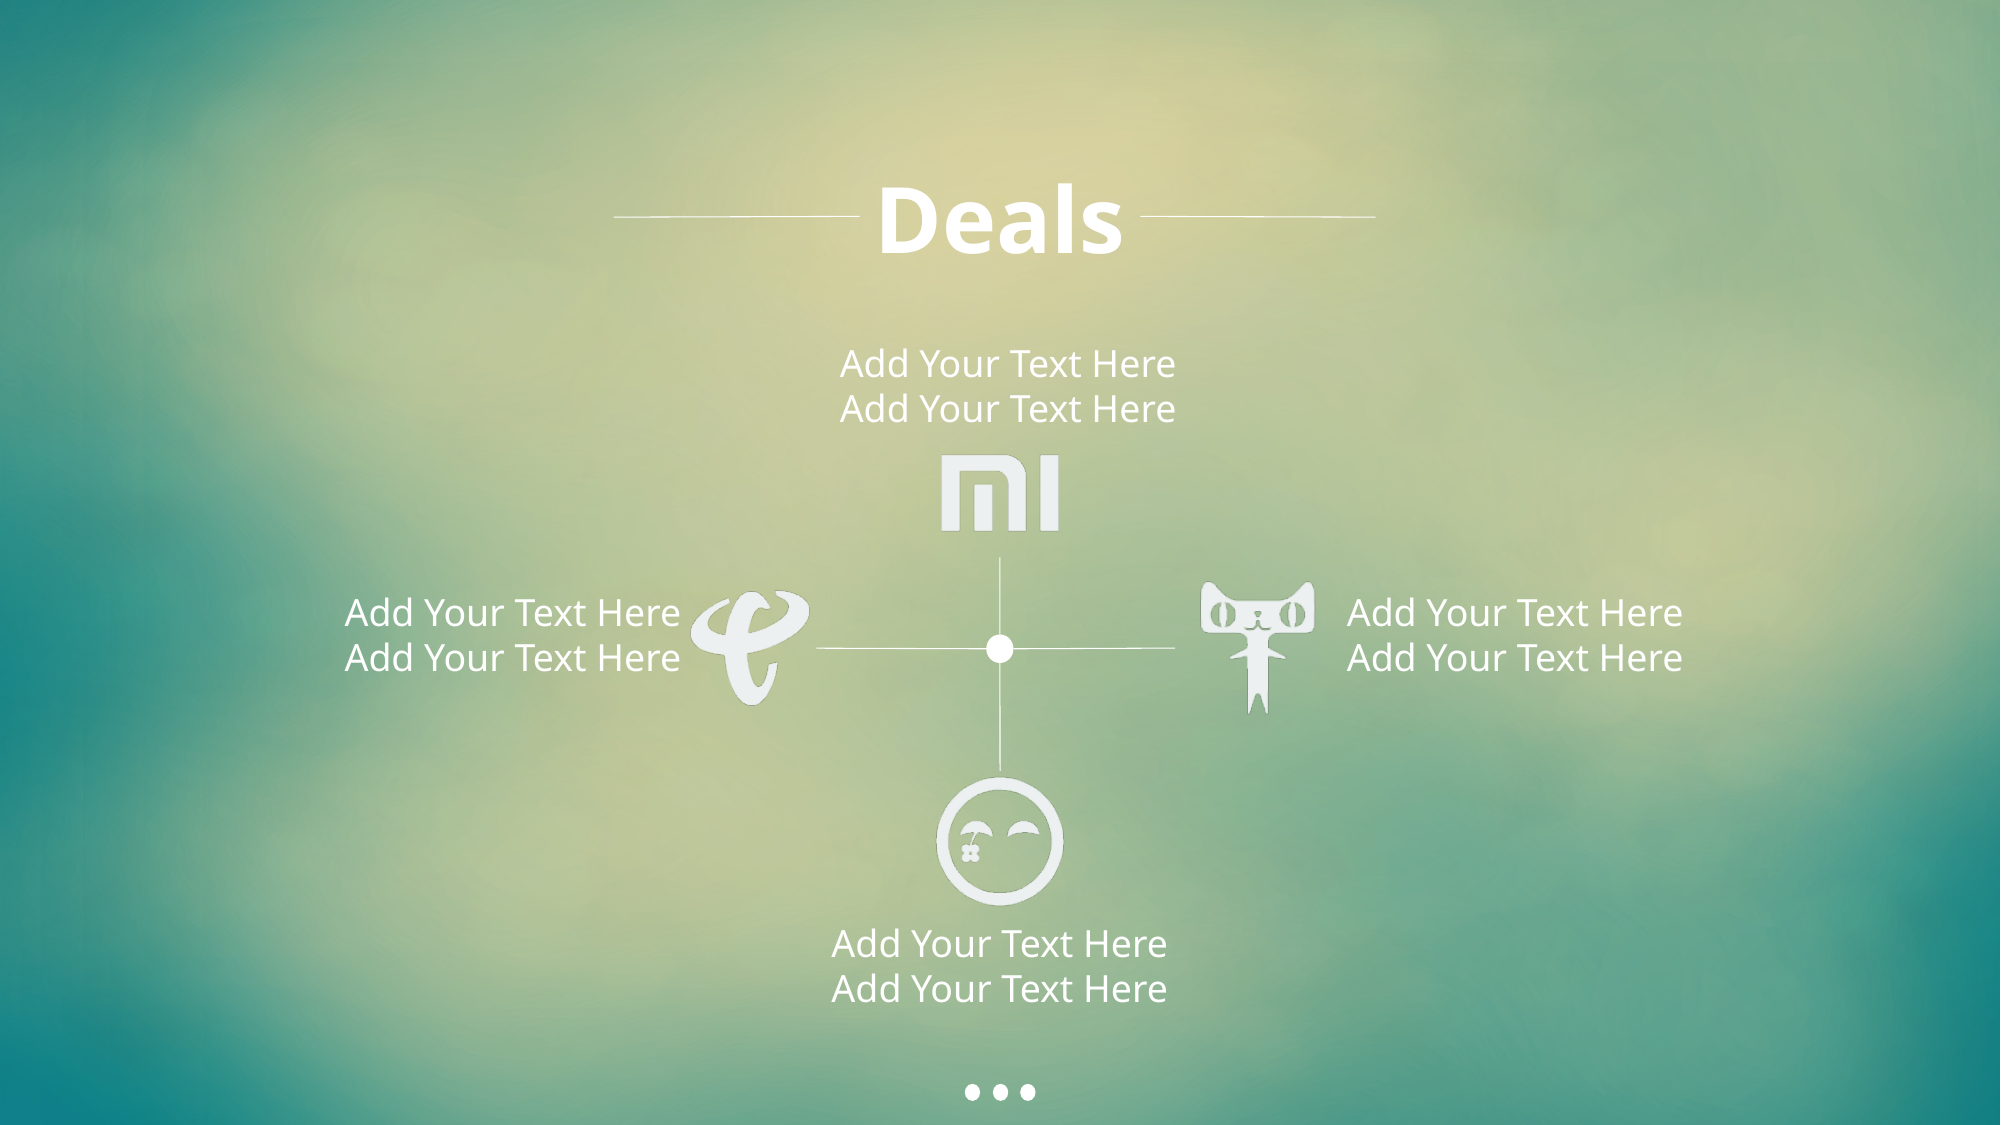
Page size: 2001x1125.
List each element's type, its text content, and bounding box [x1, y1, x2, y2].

text_box [991, 1082, 1010, 1102]
text_box Add Your Text Here Add Your Text Here [1341, 581, 1699, 687]
text_box [1019, 1082, 1037, 1102]
text_box [963, 1082, 982, 1102]
text_box Deals [859, 154, 1141, 279]
text_box Add Your Text Here Add Your Text Here [816, 912, 1184, 1018]
text_box [985, 633, 1015, 664]
text_box Add Your Text Here Add Your Text Here [329, 581, 683, 687]
picture [0, 0, 2000, 1125]
text_box Add Your Text Here Add Your Text Here [825, 332, 1192, 438]
